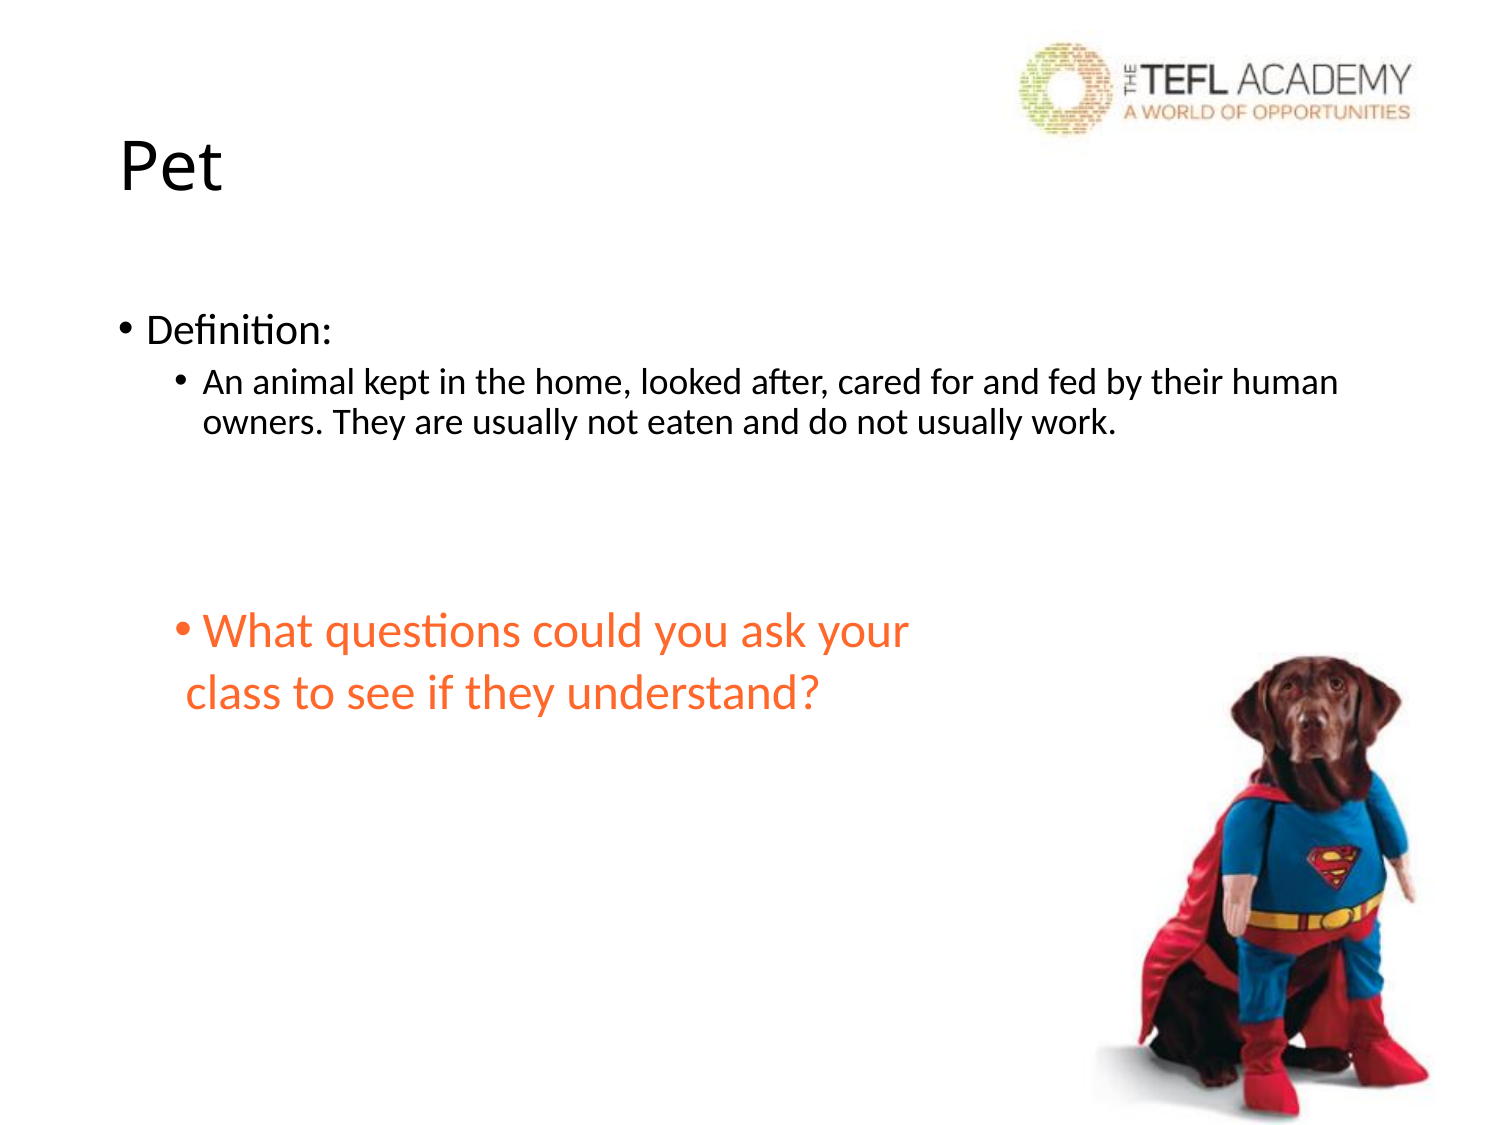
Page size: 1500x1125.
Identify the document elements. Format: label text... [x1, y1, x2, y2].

picture [1033, 652, 1500, 1125]
list Definition: An animal kept in the home, looked after, cared for and fed by their human owners. They are usually not eaten and do not usually work. What questions could you ask your class to see if they understand? [103, 299, 1397, 1014]
title Pet [103, 59, 1397, 278]
picture [1002, 30, 1446, 157]
